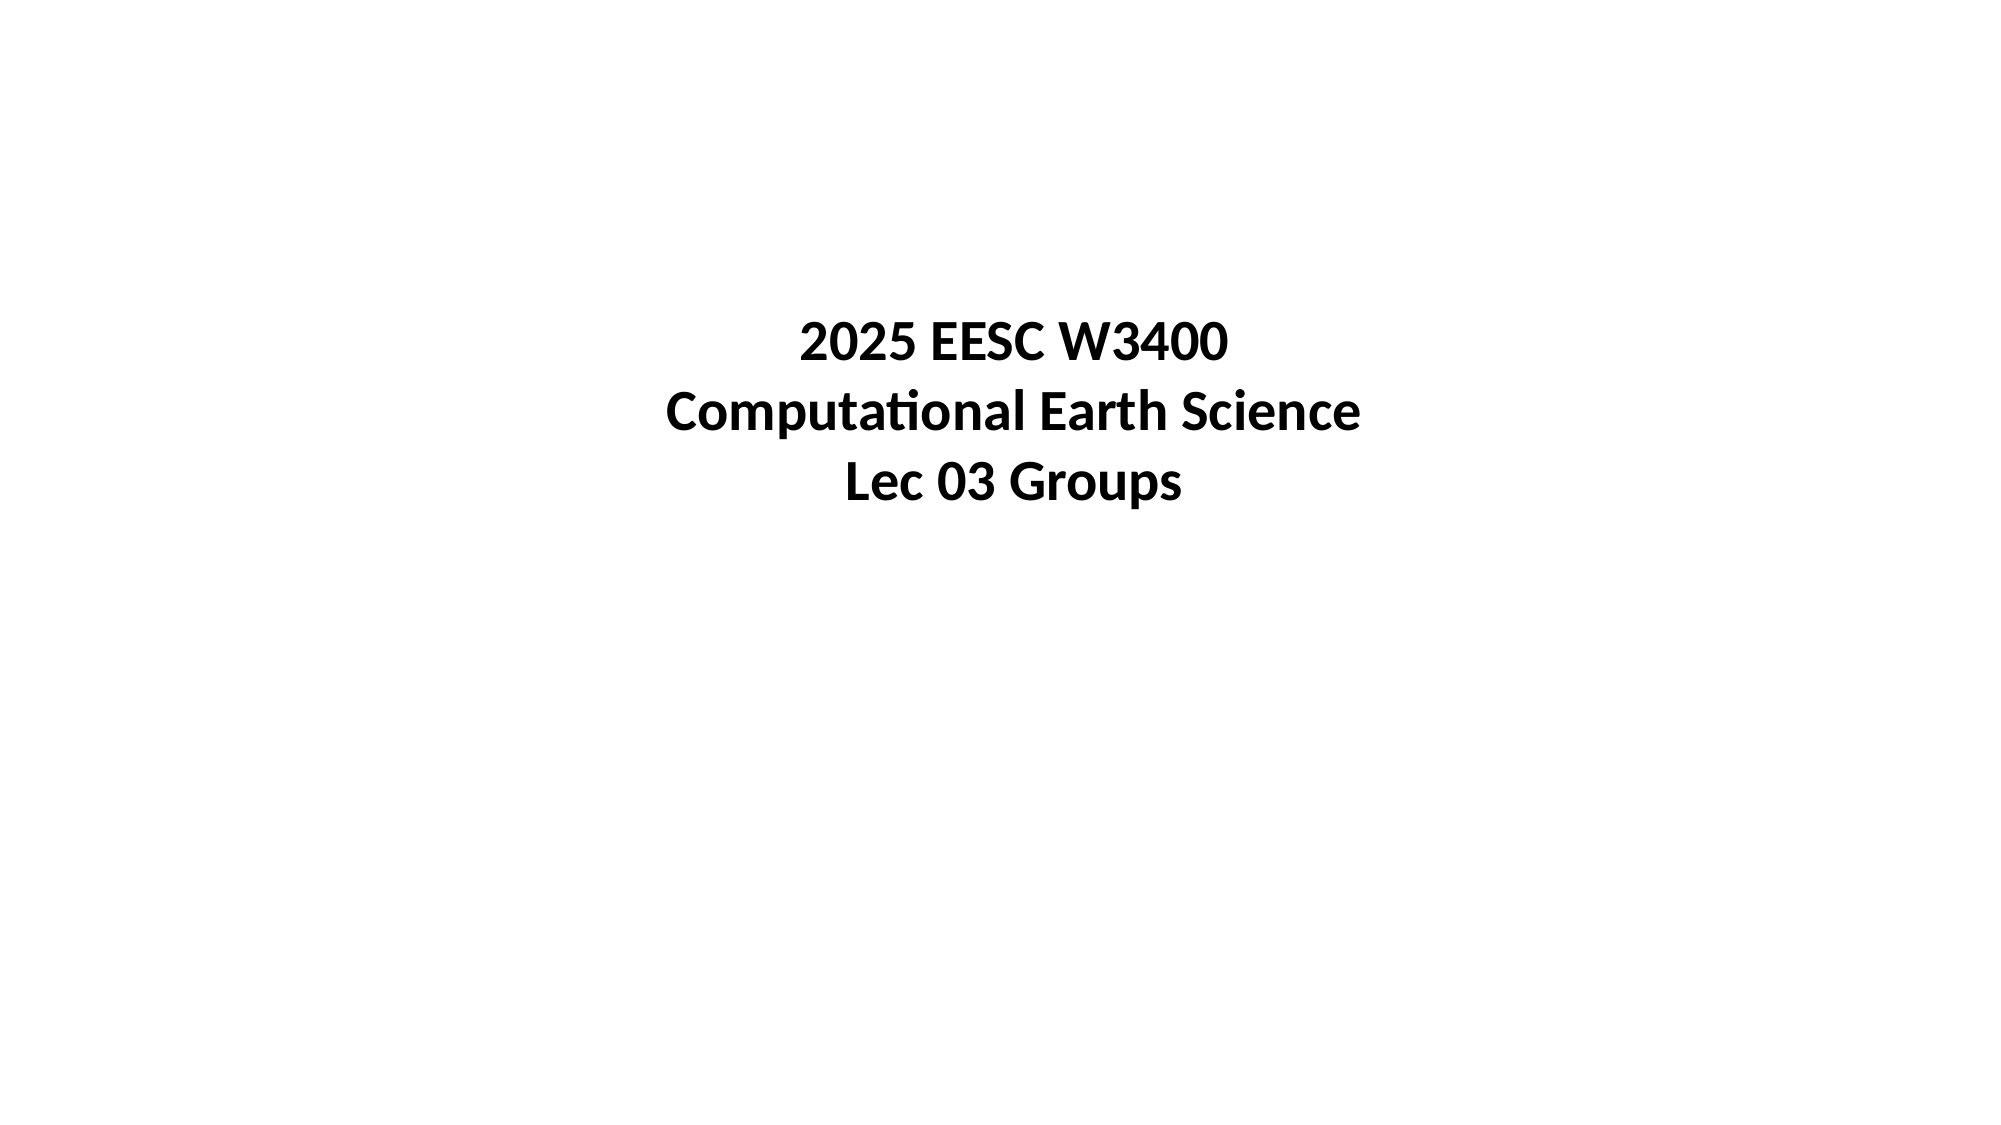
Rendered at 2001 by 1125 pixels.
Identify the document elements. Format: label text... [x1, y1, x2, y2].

text_box 2025 EESC W3400 Computational Earth Science Lec 03 Groups [128, 295, 1900, 520]
